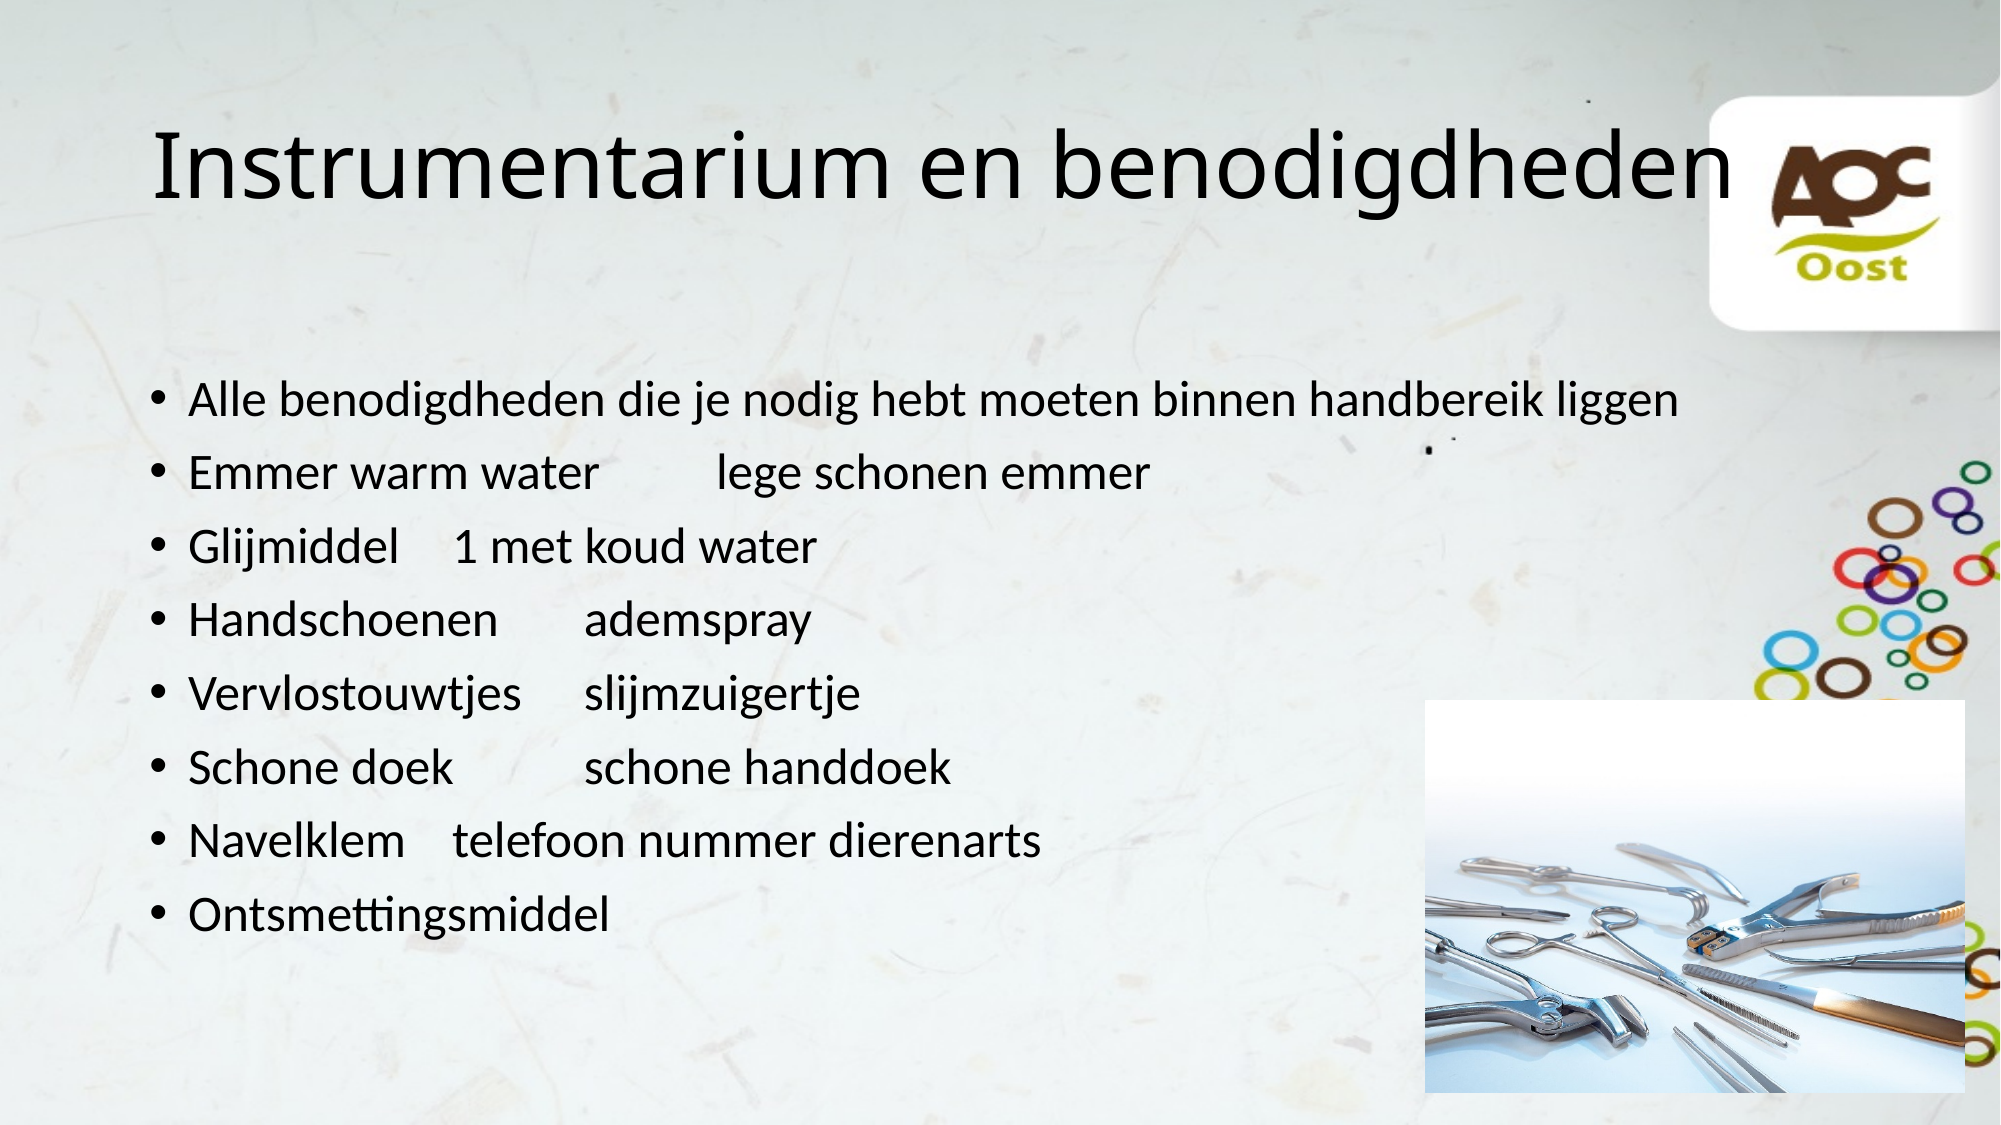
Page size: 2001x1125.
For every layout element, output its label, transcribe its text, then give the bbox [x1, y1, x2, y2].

picture [0, 0, 2001, 1125]
list Alle benodigdheden die je nodig hebt moeten binnen handbereik liggen Emmer warm water lege schonen emmer Glijmiddel 1 met koud water Handschoenen ademspray Vervlostouwtjes slijmzuigertje Schone doek schone handdoek Navelklem telefoon nummer dierenarts Ontsmettingsmiddel [134, 364, 1866, 962]
title Instrumentarium en benodigdheden [137, 59, 1863, 278]
